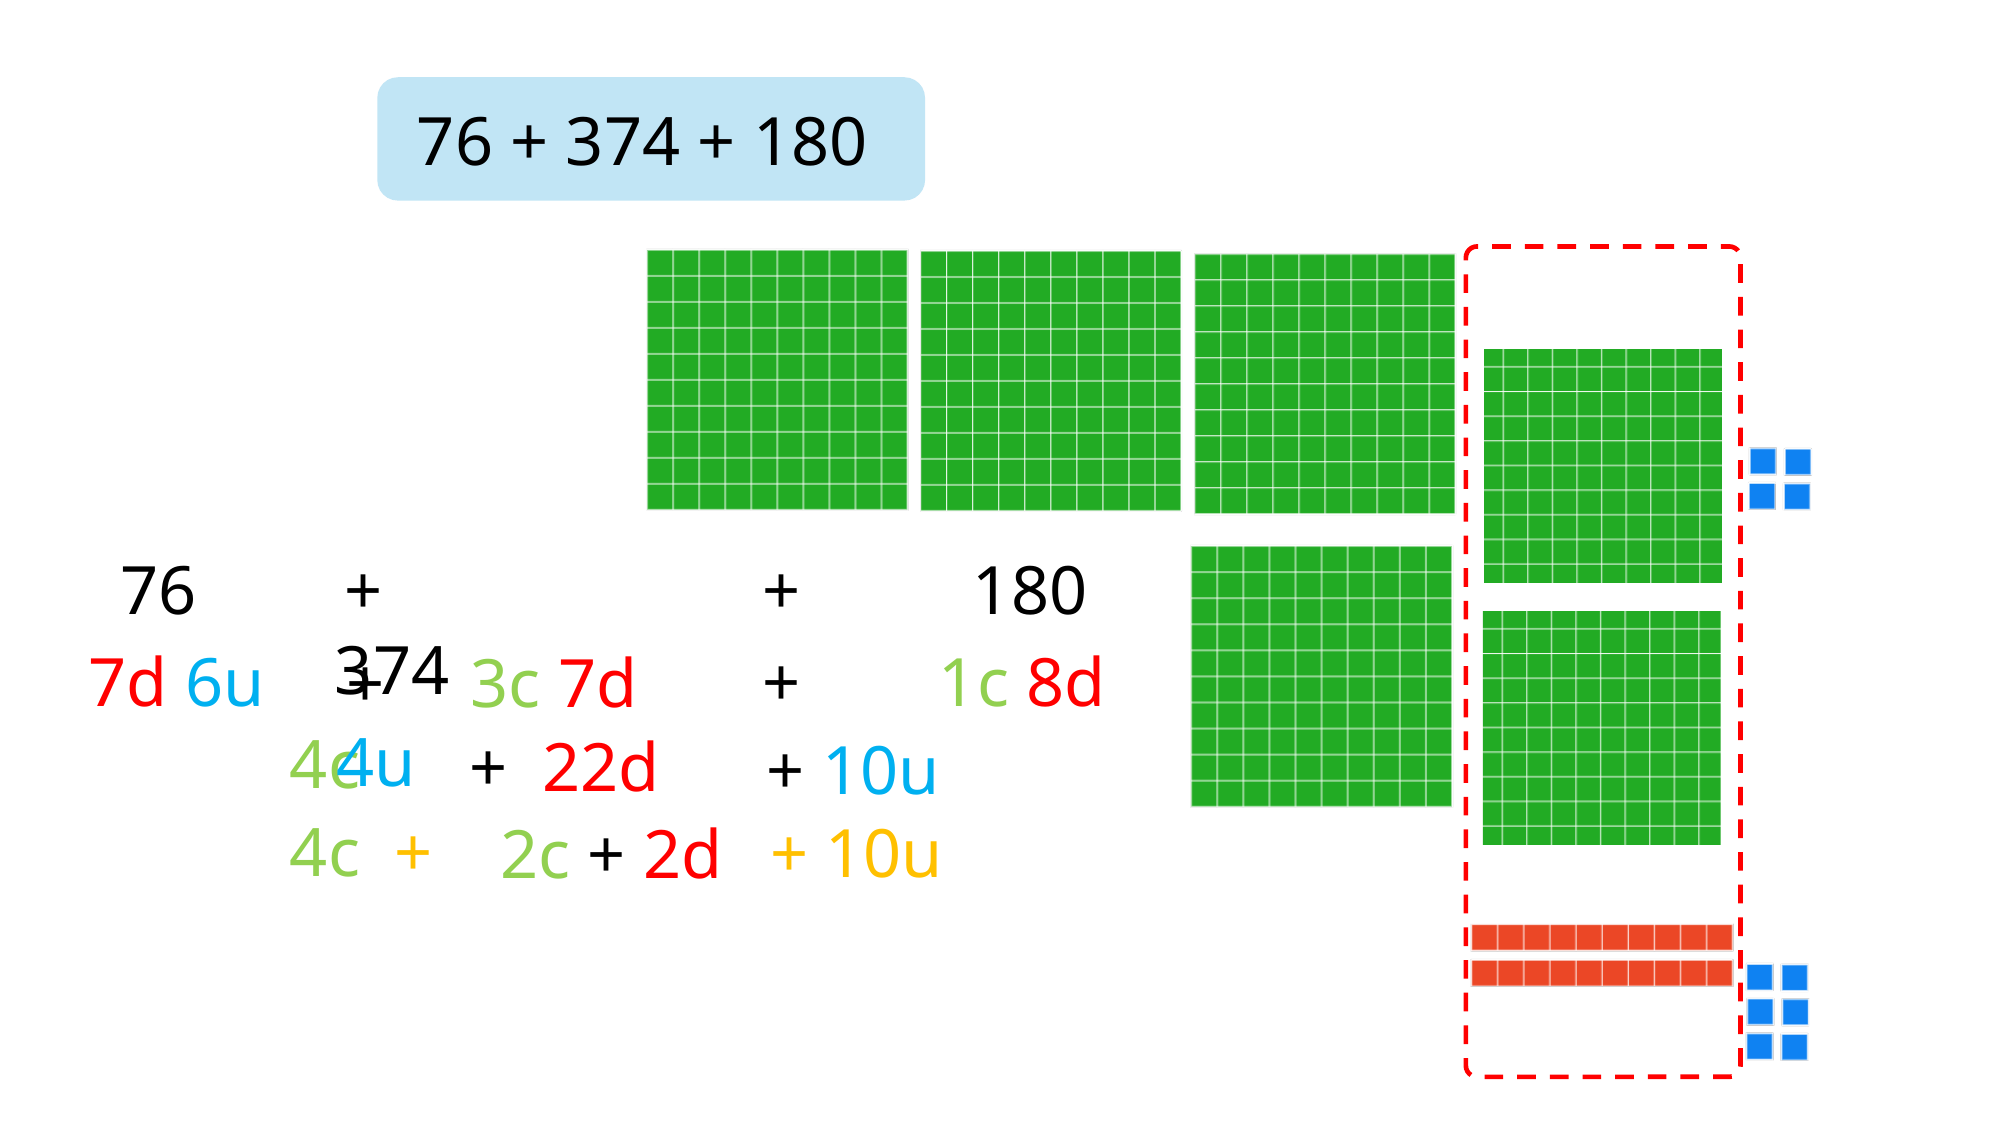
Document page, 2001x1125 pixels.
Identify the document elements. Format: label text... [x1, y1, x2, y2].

picture [1483, 348, 1723, 583]
text_box 4c + [274, 802, 522, 898]
picture [1302, 767, 1861, 1115]
text_box + 22d [445, 717, 844, 804]
text_box [1464, 1048, 1737, 1079]
picture [1739, 199, 1863, 568]
text_box + 10u [755, 803, 1020, 899]
text_box 76 + 374 + 180 [375, 75, 927, 203]
text_box 7d 6u [73, 632, 321, 727]
text_box + 10u [734, 720, 1000, 804]
text_box 2c + 2d [485, 804, 755, 899]
text_box 76 [105, 540, 353, 632]
text_box + 180 [737, 566, 1137, 632]
text_box + 374 [353, 540, 656, 632]
text_box + 3c 7d 4u [321, 632, 723, 802]
text_box [1464, 244, 1743, 923]
picture [595, 197, 1467, 860]
picture [1482, 610, 1722, 846]
text_box 4c [274, 714, 321, 802]
text_box + 1c 8d [737, 632, 1137, 727]
